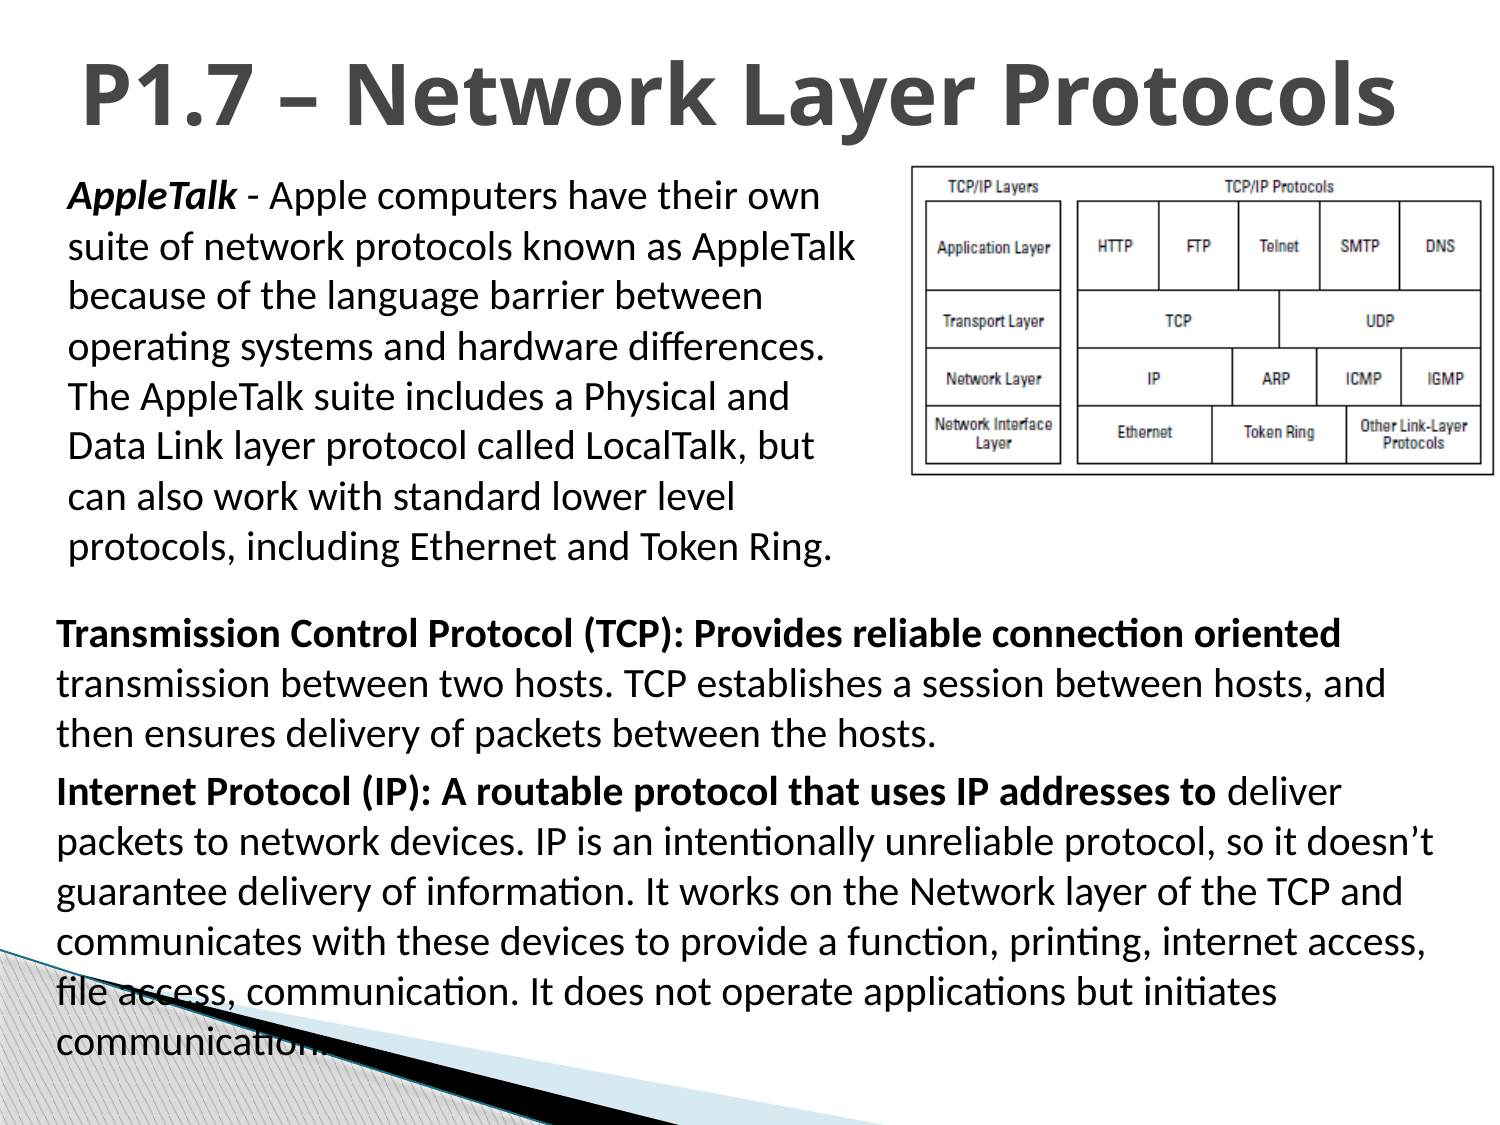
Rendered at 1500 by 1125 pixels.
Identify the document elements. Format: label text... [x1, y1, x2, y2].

picture [909, 160, 1500, 481]
text_box AppleTalk - Apple computers have their own suite of network protocols known as AppleTalk because of the language barrier between operating systems and hardware differences. The AppleTalk suite includes a Physical and Data Link layer protocol called LocalTalk, but can also work with standard lower level protocols, including Ethernet and Token Ring. [53, 160, 892, 576]
title P1.7 – Network Layer Protocols [64, 21, 1415, 161]
list Transmission Control Protocol (TCP): Provides reliable connection oriented transmission between two hosts. TCP establishes a session between hosts, and then ensures delivery of packets between the hosts. Internet Protocol (IP): A routable protocol that uses IP addresses to deliver packets to network devices. IP is an intentionally unreliable protocol, so it doesn’t guarantee delivery of information. It works on the Network layer of the TCP and communicates with these devices to provide a function, printing, internet access, file access, communication. It does not operate applications but initiates communication. [41, 597, 1483, 1059]
